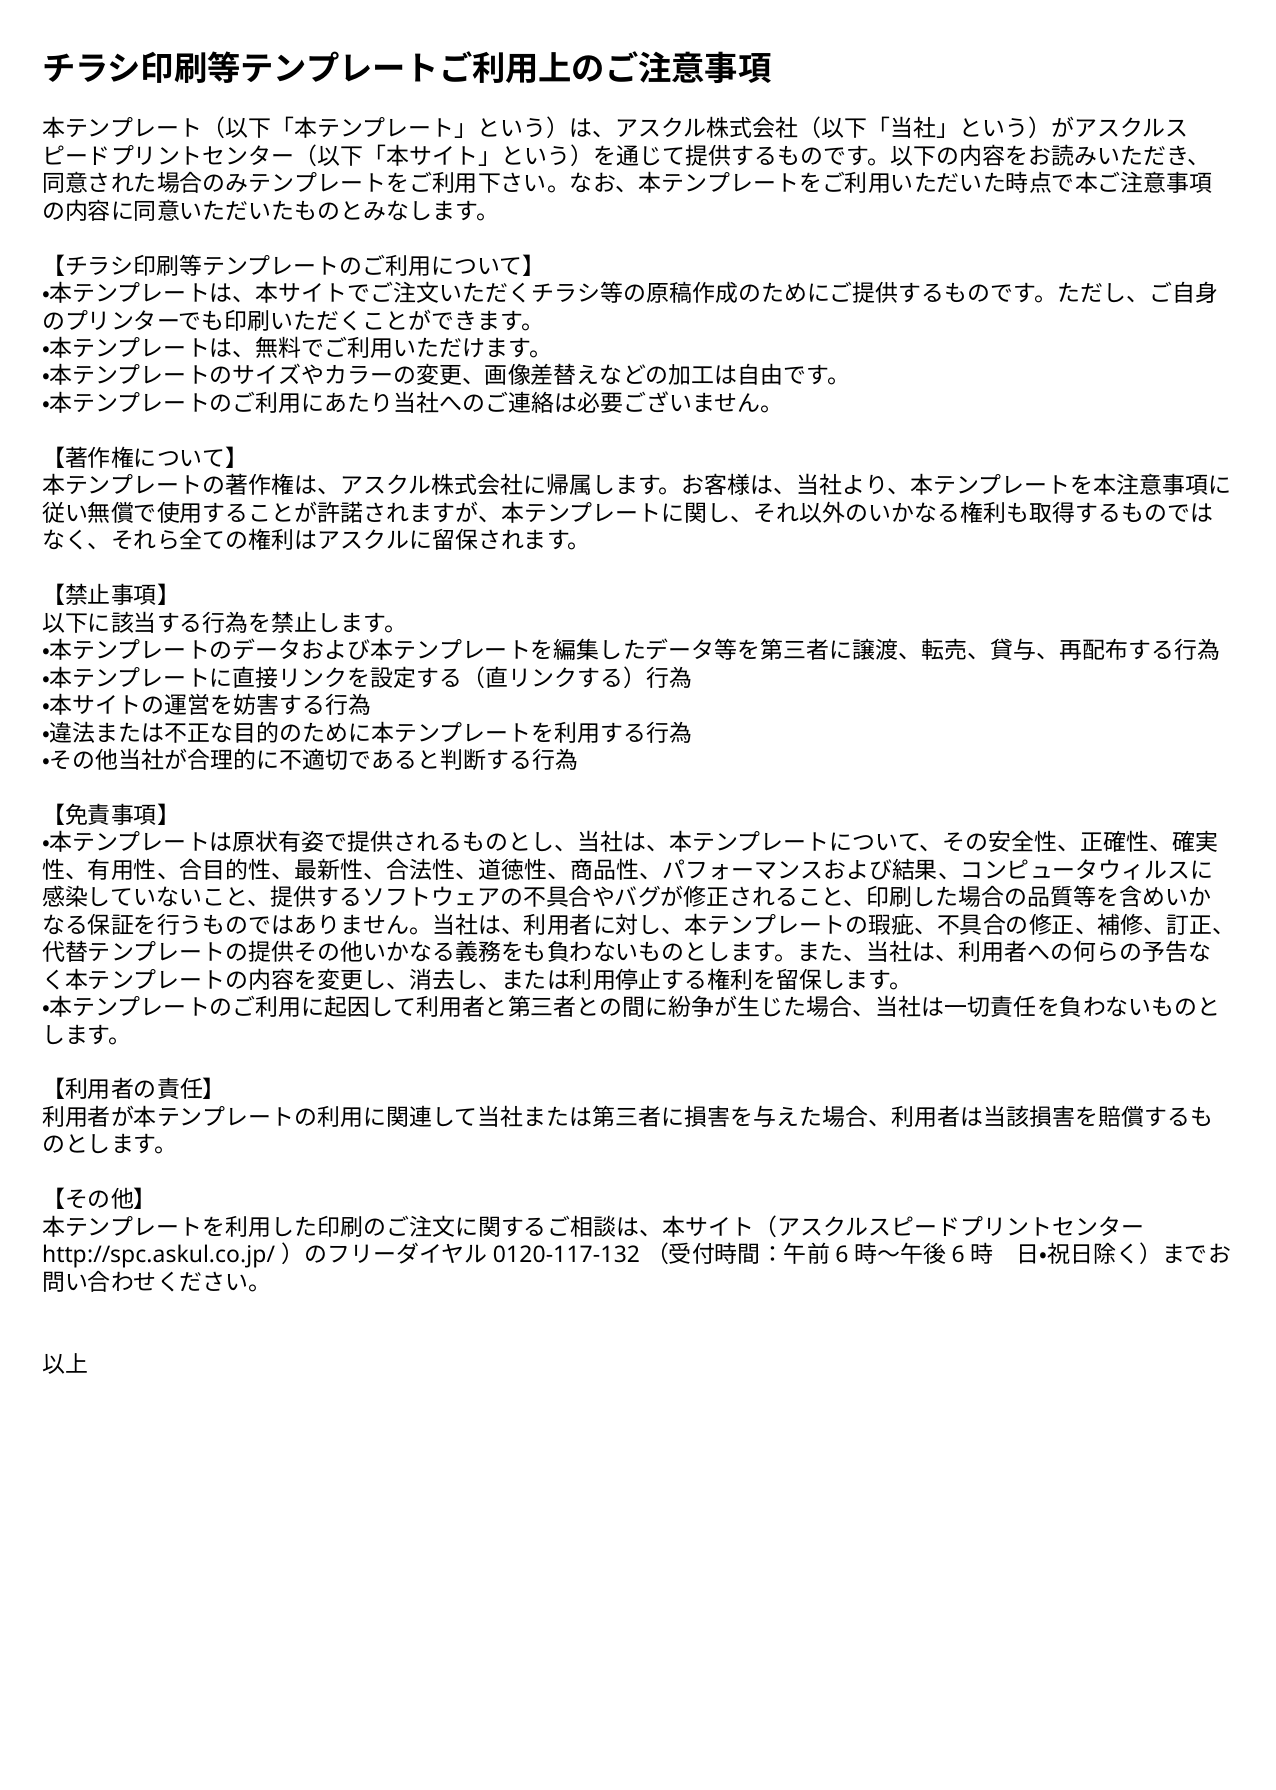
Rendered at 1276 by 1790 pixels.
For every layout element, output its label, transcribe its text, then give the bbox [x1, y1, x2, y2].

text_box チラシ印刷等テンプレートご利用上のご注意事項 本テンプレート（以下「本テンプレート」という）は、アスクル株式会社（以下「当社」という）がアスクルスピードプリントセンター（以下「本サイト」という）を通じて提供するものです。以下の内容をお読みいただき、同意された場合のみテンプレートをご利用下さい。なお、本テンプレートをご利用いただいた時点で本ご注意事項の内容に同意いただいたものとみなします。 【チラシ印刷等テンプレートのご利用について】 ・本テンプレートは、本サイトでご注文いただくチラシ等の原稿作成のためにご提供するものです。ただし、ご自身のプリンターでも印刷いただくことができます。 ・本テンプレートは、無料でご利用いただけます。 ・本テンプレートのサイズやカラーの変更、画像差替えなどの加工は自由です。 ・本テンプレートのご利用にあたり当社へのご連絡は必要ございません。 【著作権について】 本テンプレートの著作権は、アスクル株式会社に帰属します。お客様は、当社より、本テンプレートを本注意事項に従い無償で使用することが許諾されますが、本テンプレートに関し、それ以外のいかなる権利も取得するものではなく、それら全ての権利はアスクルに留保されます。 【禁止事項】 以下に該当する行為を禁止します。 ・本テンプレートのデータおよび本テンプレートを編集したデータ等を第三者に譲渡、転売、貸与、再配布する行為 ・本テンプレートに直接リンクを設定する（直リンクする）行為 ・本サイトの運営を妨害する行為 ・違法または不正な目的のために本テンプレートを利用する行為 ・その他当社が合理的に不適切であると判断する行為 【免責事項】 ・本テンプレートは原状有姿で提供されるものとし、当社は、本テンプレートについて、その安全性、正確性、確実性、有用性、合目的性、最新性、合法性、道徳性、商品性、パフォーマンスおよび結果、コンピュータウィルスに感染していないこと、提供するソフトウェアの不具合やバグが修正されること、印刷した場合の品質等を含めいかなる保証を行うものではありません。当社は、利用者に対し、本テンプレートの瑕疵、不具合の修正、補修、訂正、代替テンプレートの提供その他いかなる義務をも負わないものとします。また、当社は、利用者への何らの予告なく本テンプレートの内容を変更し、消去し、または利用停止する権利を留保します。 ・本テンプレートのご利用に起因して利用者と第三者との間に紛争が生じた場合、当社は一切責任を負わないものとします。 【利用者の責任】 利用者が本テンプレートの利用に関連して当社または第三者に損害を与えた場合、利用者は当該損害を賠償するものとします。 【その他】 本テンプレートを利用した印刷のご注文に関するご相談は、本サイト（アスクルスピードプリントセンター http://spc.askul.co.jp/）のフリーダイヤル0120-117-132（受付時間：午前6時～午後6時 日・祝日除く）までお問い合わせください。 以上 [26, 38, 1250, 1485]
